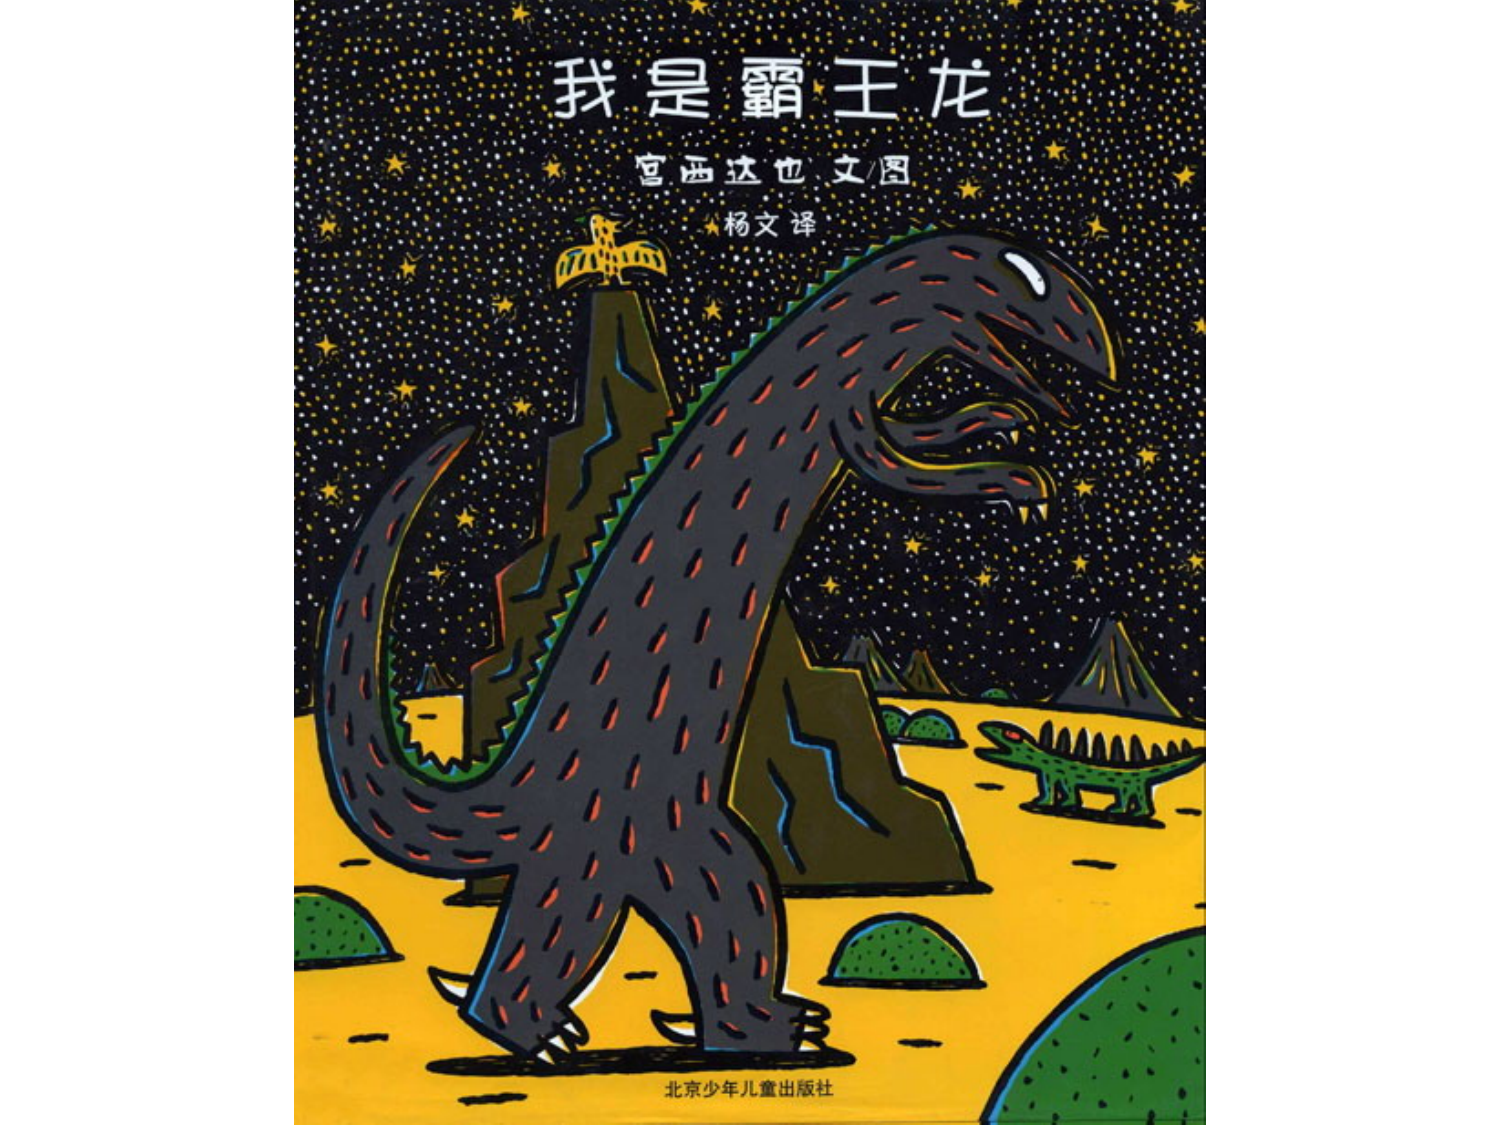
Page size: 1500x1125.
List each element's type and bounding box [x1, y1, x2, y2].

picture [293, 0, 1206, 1125]
